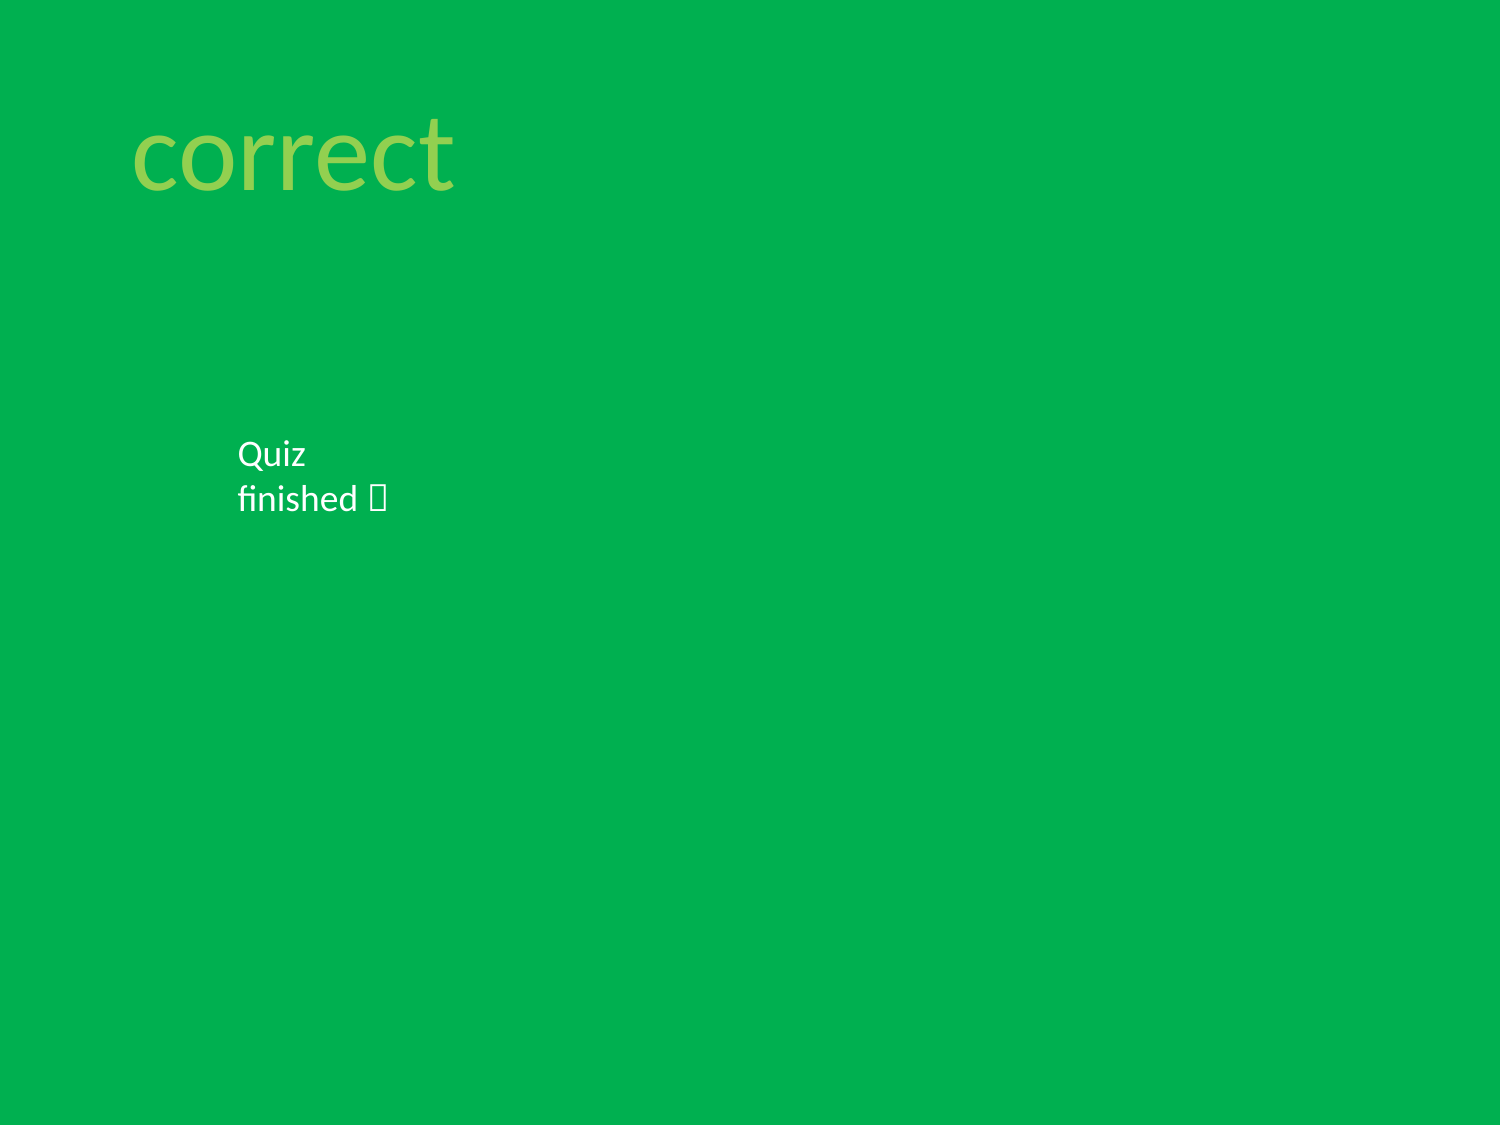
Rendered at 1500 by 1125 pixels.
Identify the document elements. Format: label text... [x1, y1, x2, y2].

text_box Quiz finished  [222, 421, 422, 527]
text_box correct [117, 70, 633, 220]
